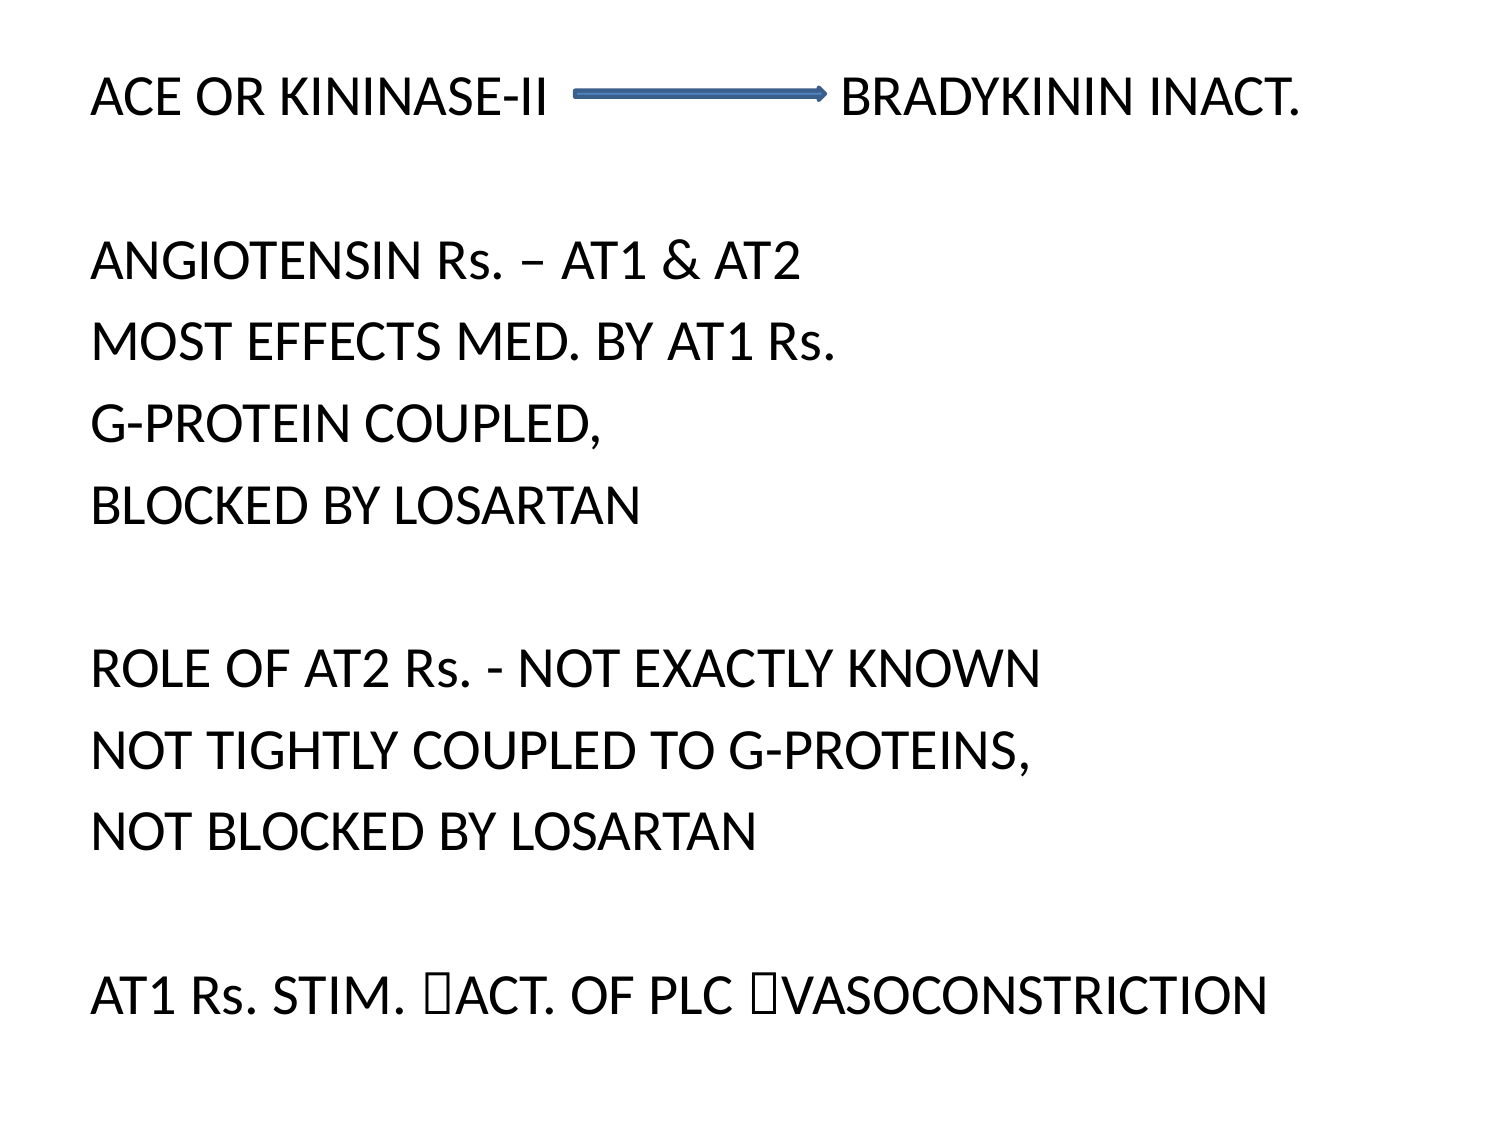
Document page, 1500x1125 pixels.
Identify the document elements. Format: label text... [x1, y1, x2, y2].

text_box [572, 85, 828, 102]
list ACE OR KININASE-II BRADYKININ INACT. ANGIOTENSIN Rs. – AT1 & AT2 MOST EFFECTS MED. BY AT1 Rs. G-PROTEIN COUPLED, BLOCKED BY LOSARTAN ROLE OF AT2 Rs. - NOT EXACTLY KNOWN NOT TIGHTLY COUPLED TO G-PROTEINS, NOT BLOCKED BY LOSARTAN AT1 Rs. STIM. ACT. OF PLC VASOCONSTRICTION [75, 50, 1425, 1088]
